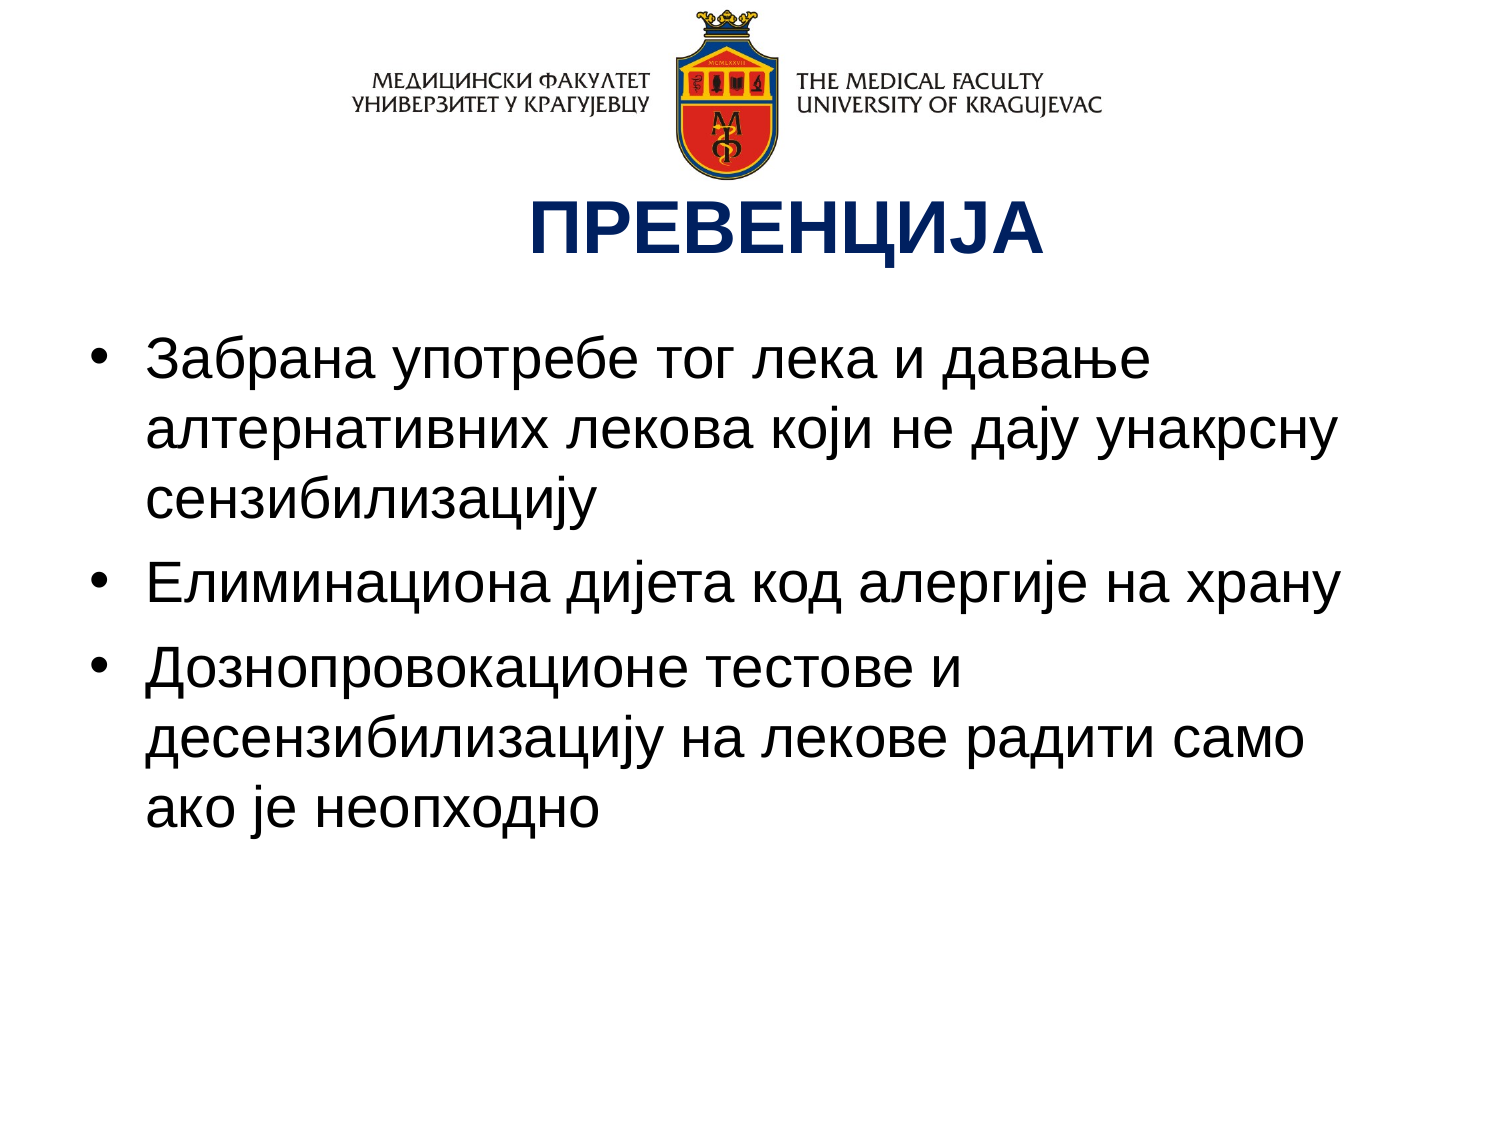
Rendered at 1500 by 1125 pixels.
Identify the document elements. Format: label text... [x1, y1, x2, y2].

text_box ПРЕВЕНЦИЈА [112, 174, 1463, 363]
text_box Забрана употребе тог лека и давање алтернативних лекова који не дају унакрсну сензибилизацију Елиминациона дијета код алергије на храну Дознопровокационе тестове и десензибилизацију на лекове радити само ако је неопходно [74, 312, 1425, 1118]
picture [328, 0, 1125, 174]
